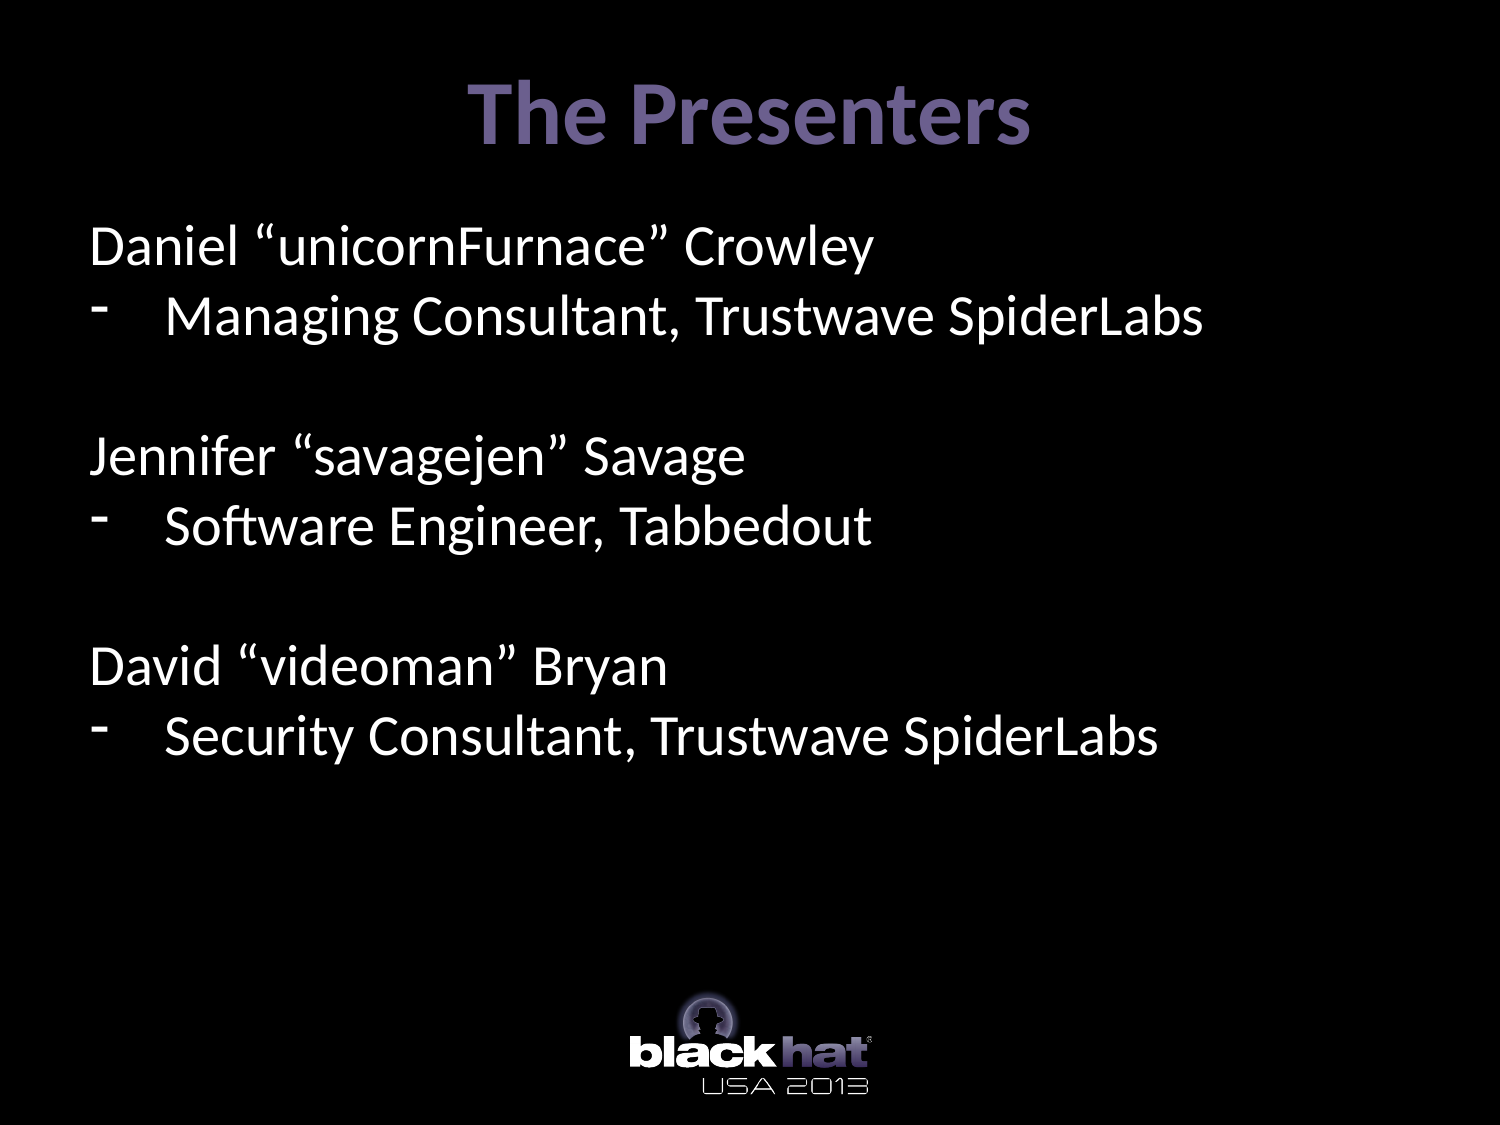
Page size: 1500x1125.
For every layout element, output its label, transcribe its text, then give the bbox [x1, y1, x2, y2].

text_box The Presenters [74, 45, 1425, 233]
text_box Daniel “unicornFurnace” Crowley Managing Consultant, Trustwave SpiderLabs Jennifer “savagejen” Savage Software Engineer, Tabbedout David “videoman” Bryan Security Consultant, Trustwave SpiderLabs [74, 233, 1425, 845]
picture [628, 987, 872, 1100]
